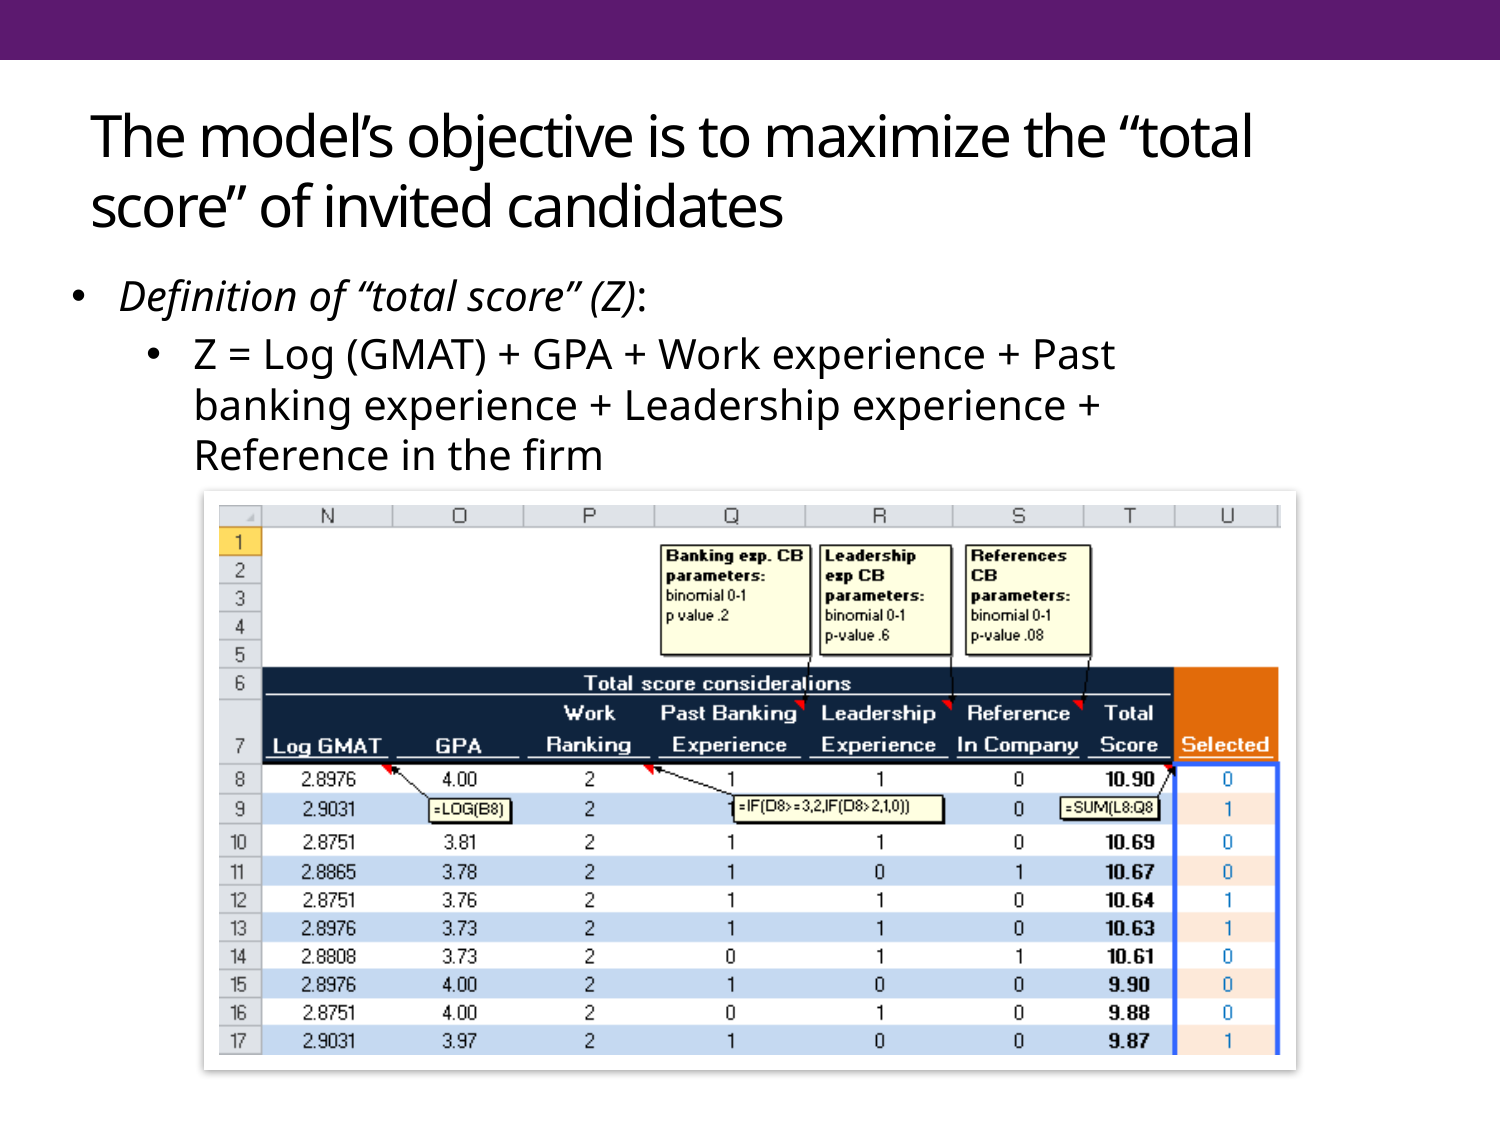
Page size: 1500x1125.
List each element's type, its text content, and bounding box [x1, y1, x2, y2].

text_box Definition of “total score” (Z): Z = Log (GMAT) + GPA + Work experience + Past banking experience + Leadership experience + Reference in the firm [56, 242, 1282, 506]
title The model’s objective is to maximize the “total score” of invited candidates [75, 87, 1425, 250]
picture [218, 505, 1282, 1056]
